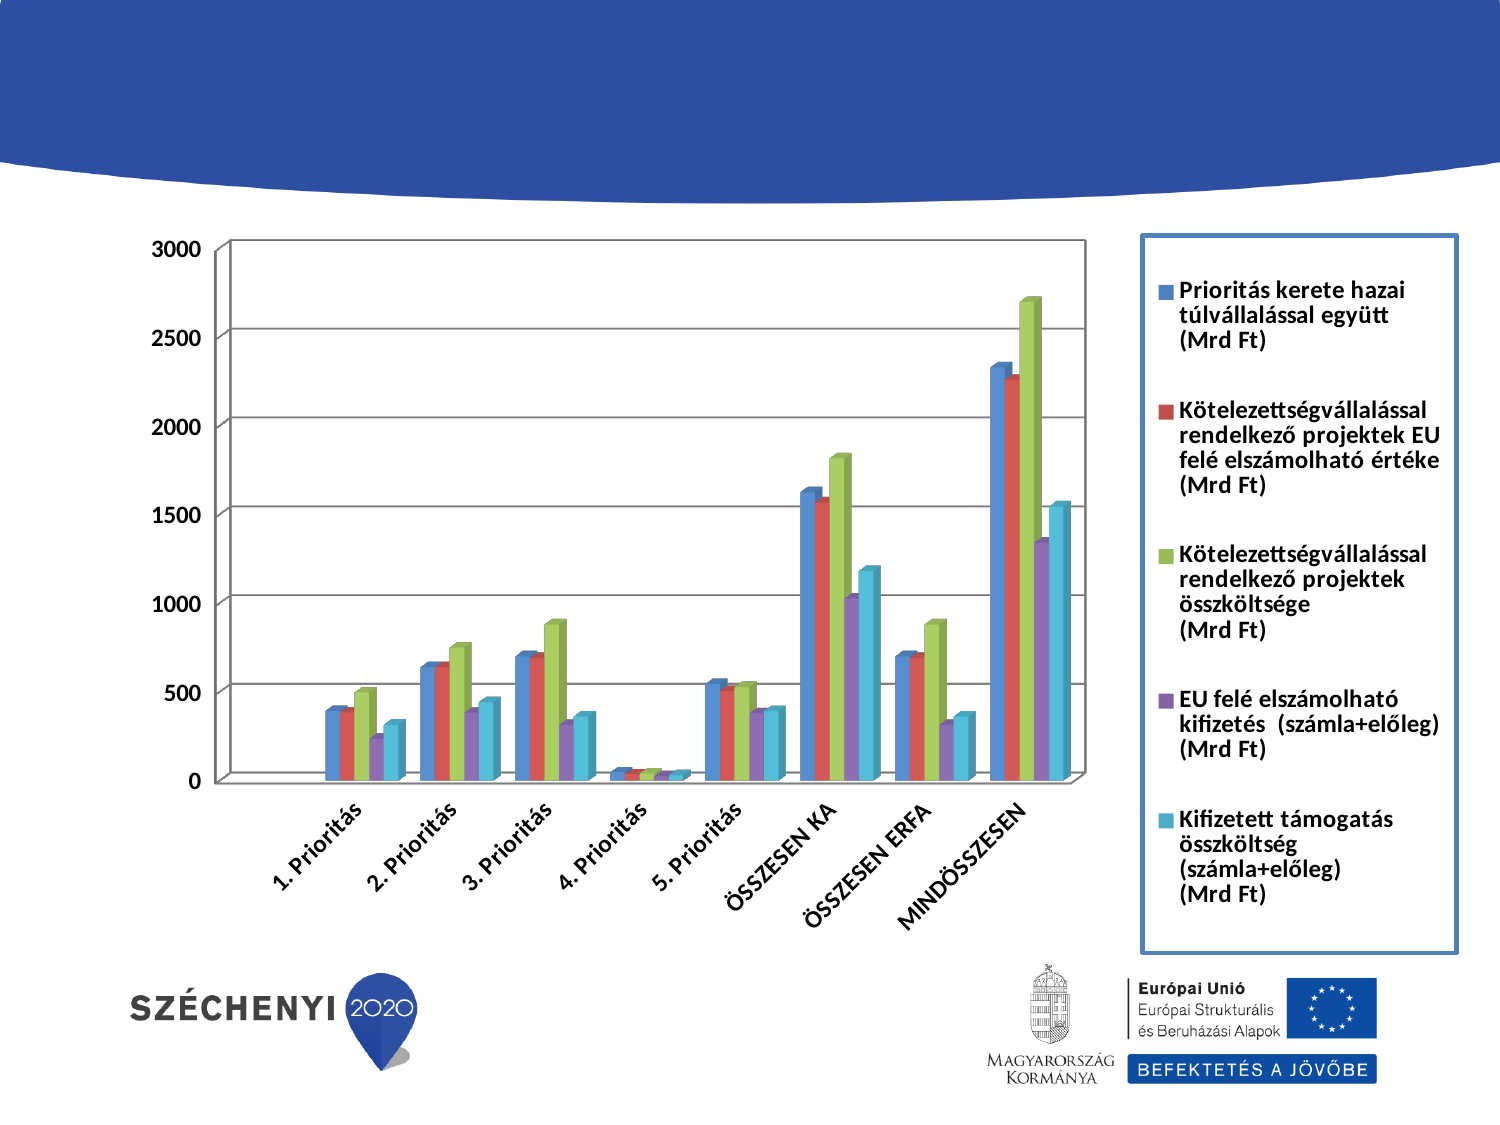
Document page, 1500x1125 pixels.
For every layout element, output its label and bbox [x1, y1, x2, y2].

chart [0, 207, 1471, 977]
picture [0, 0, 1500, 1125]
